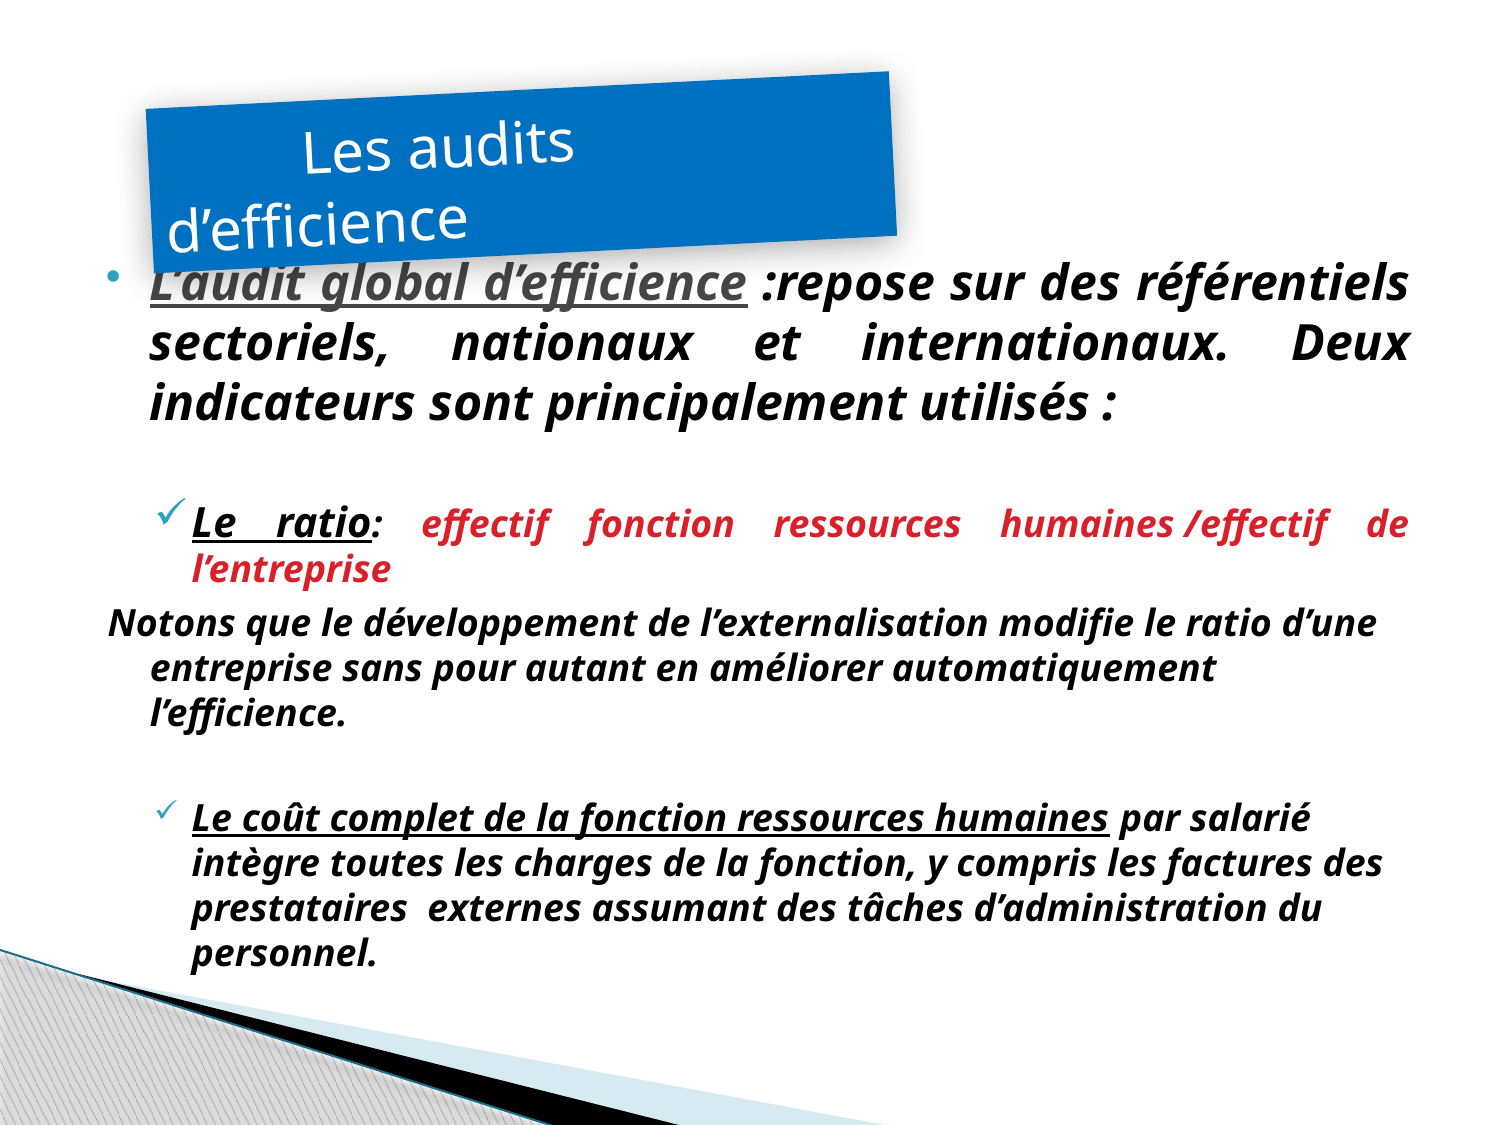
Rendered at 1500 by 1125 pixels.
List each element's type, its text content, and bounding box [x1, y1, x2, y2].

text_box Les audits d’efficience [145, 71, 898, 274]
list L’audit global d’efficience :repose sur des référentiels sectoriels, nationaux et internationaux. Deux indicateurs sont principalement utilisés : Le ratio: effectif fonction ressources humaines /effectif de l’entreprise Notons que le développement de l’externalisation modifie le ratio d’une entreprise sans pour autant en améliorer automatiquement l’efficience. Le coût complet de la fonction ressources humaines par salarié intègre toutes les charges de la fonction, y compris les factures des prestataires externes assumant des tâches d’administration du personnel. [75, 243, 1425, 986]
